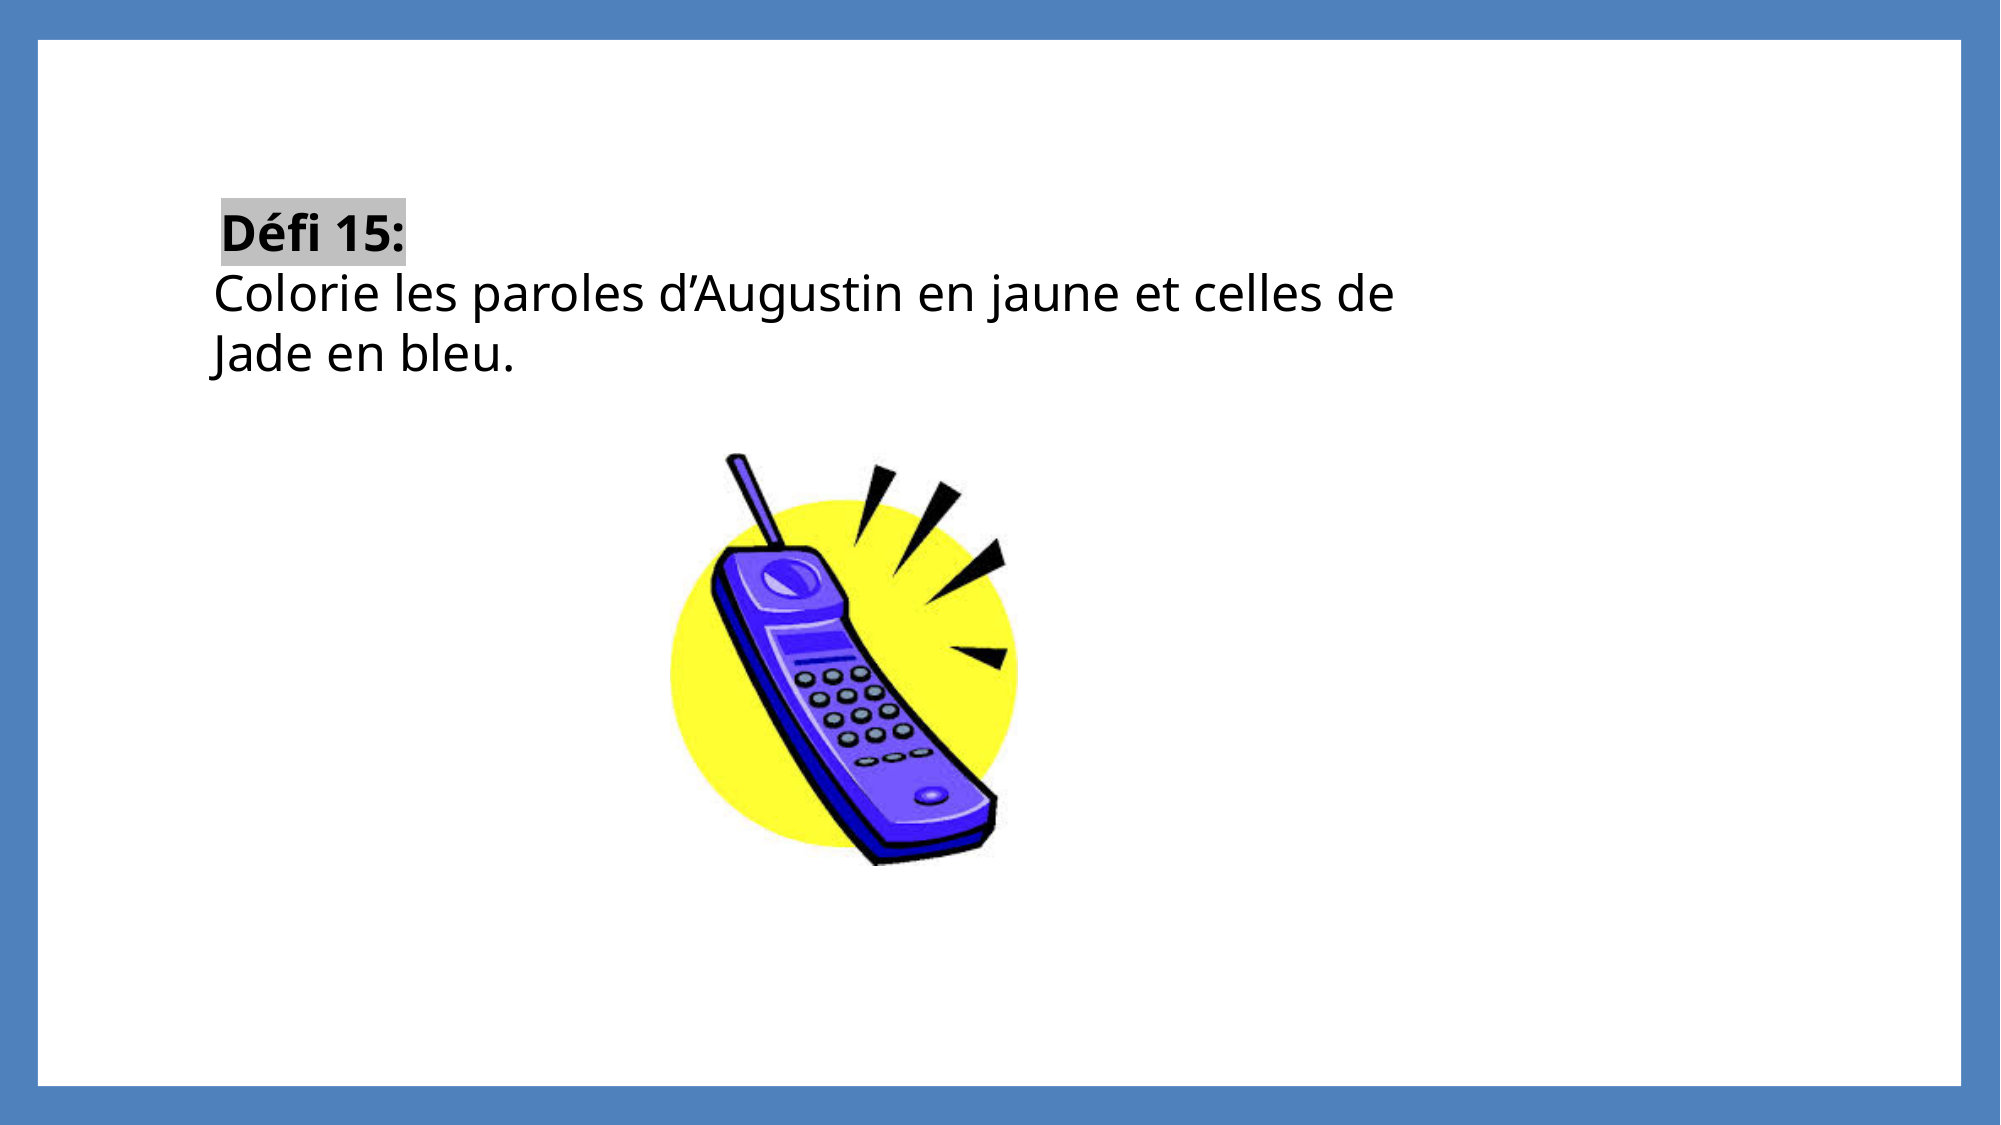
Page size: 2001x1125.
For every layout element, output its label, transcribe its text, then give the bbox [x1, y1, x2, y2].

text_box Défi 15: Colorie les paroles d’Augustin en jaune et celles de Jade en bleu. [198, 193, 1490, 389]
picture [670, 453, 1018, 867]
